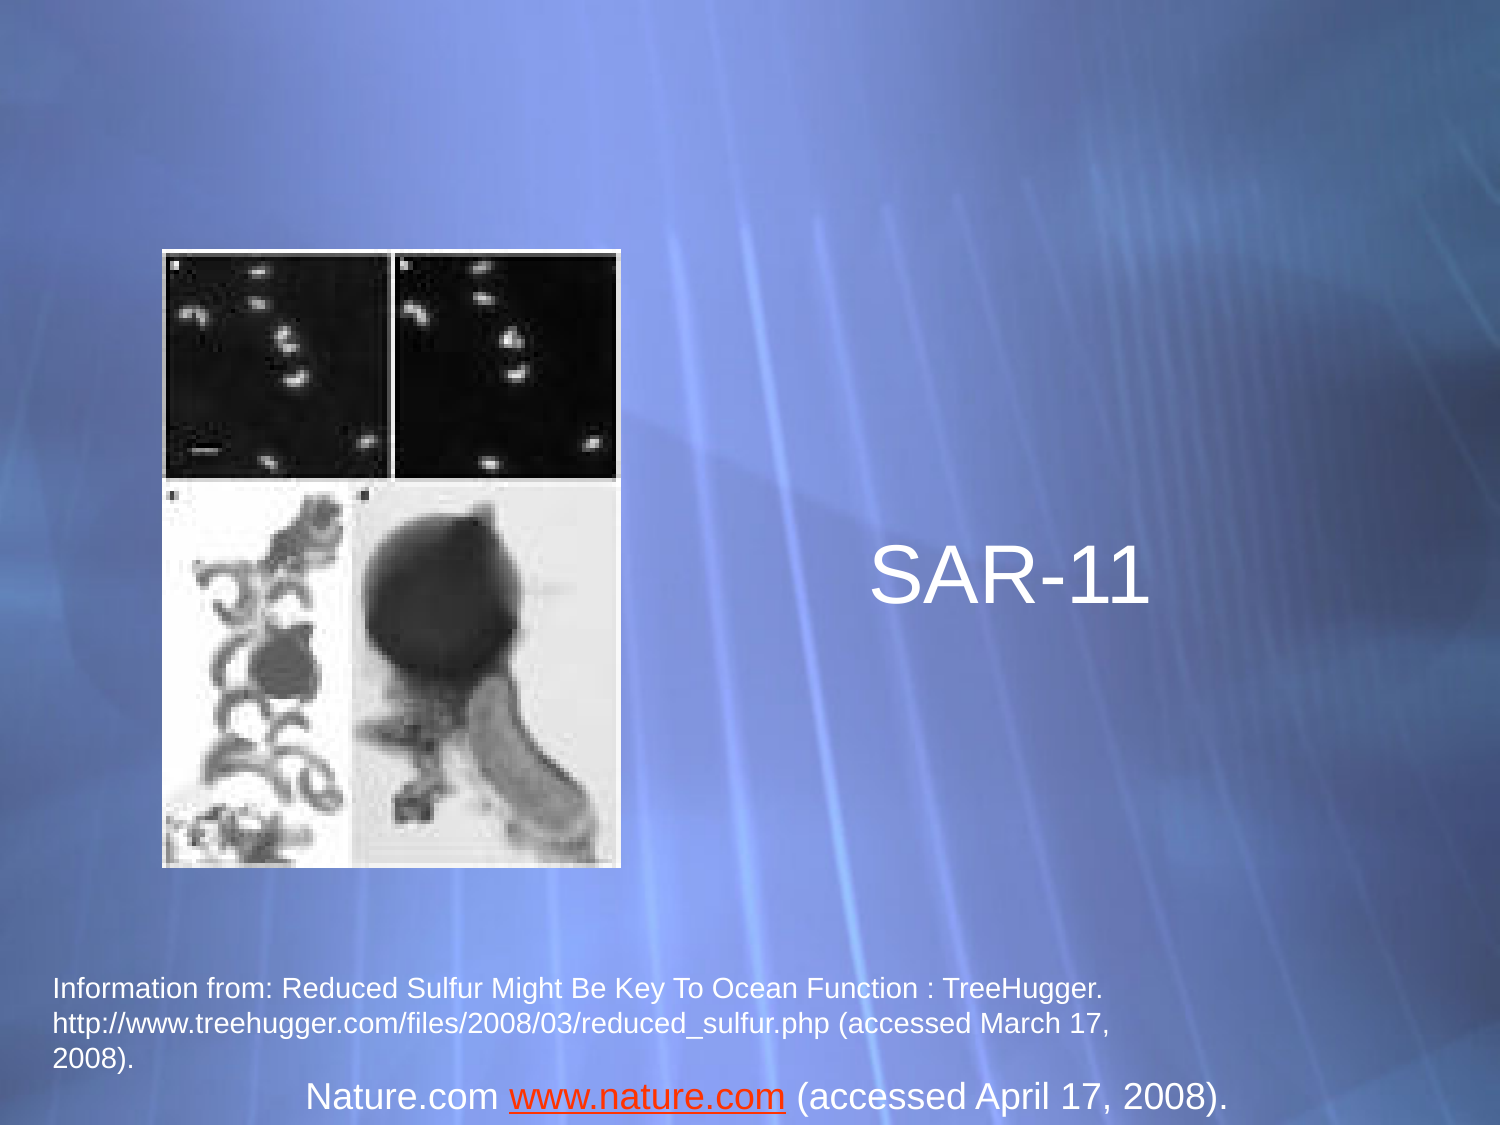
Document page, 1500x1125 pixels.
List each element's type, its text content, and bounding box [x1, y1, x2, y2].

text_box SAR-11 [853, 512, 1169, 628]
text_box Information from: Reduced Sulfur Might Be Key To Ocean Function : TreeHugger. http://www.treehugger.com/files/2008/03/reduced_sulfur.php (accessed March 17, 2008). [37, 962, 1213, 1117]
text_box Nature.com www.nature.com (accessed April 17, 2008). [290, 1064, 1244, 1125]
picture [0, 0, 1500, 1125]
